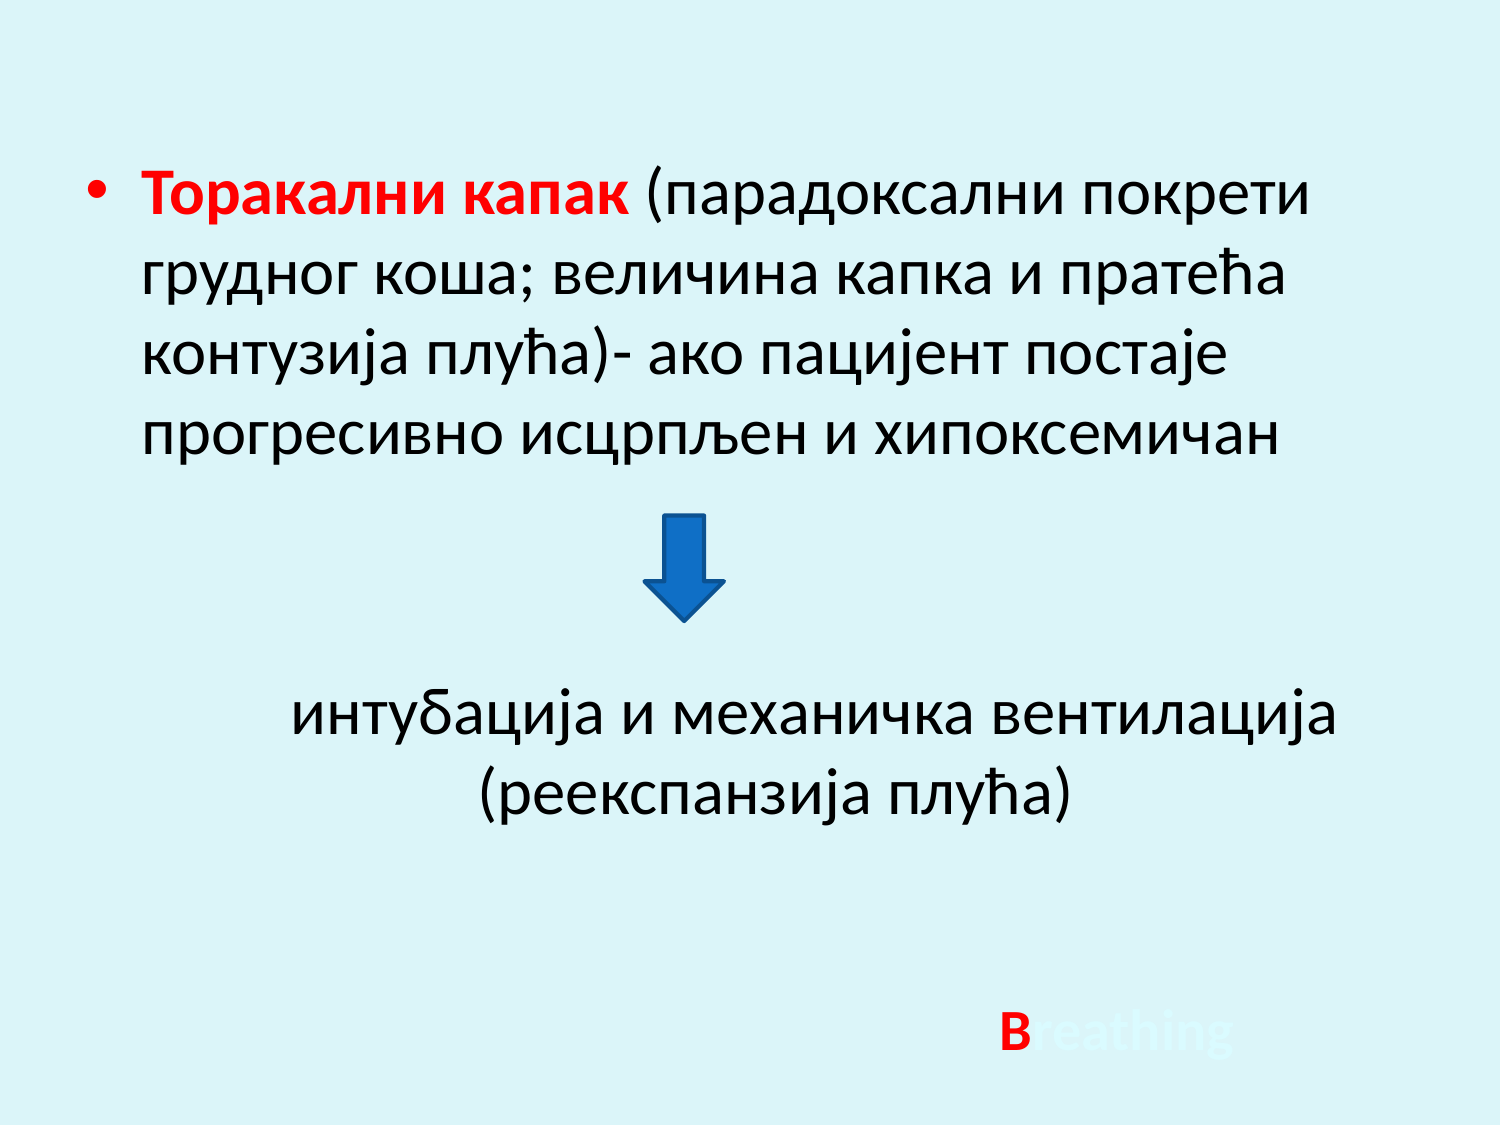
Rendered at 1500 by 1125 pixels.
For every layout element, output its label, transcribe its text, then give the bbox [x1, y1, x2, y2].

list Торакални капак (парадоксални покрети грудног коша; величина капка и пратећа контузија плућа)- ако пацијент постаје прогресивно исцрпљен и хипоксемичан интубација и механичка вентилација (реекспанзија плућа) [70, 140, 1425, 1005]
text_box Breathing [949, 984, 1285, 1070]
text_box [642, 513, 726, 624]
